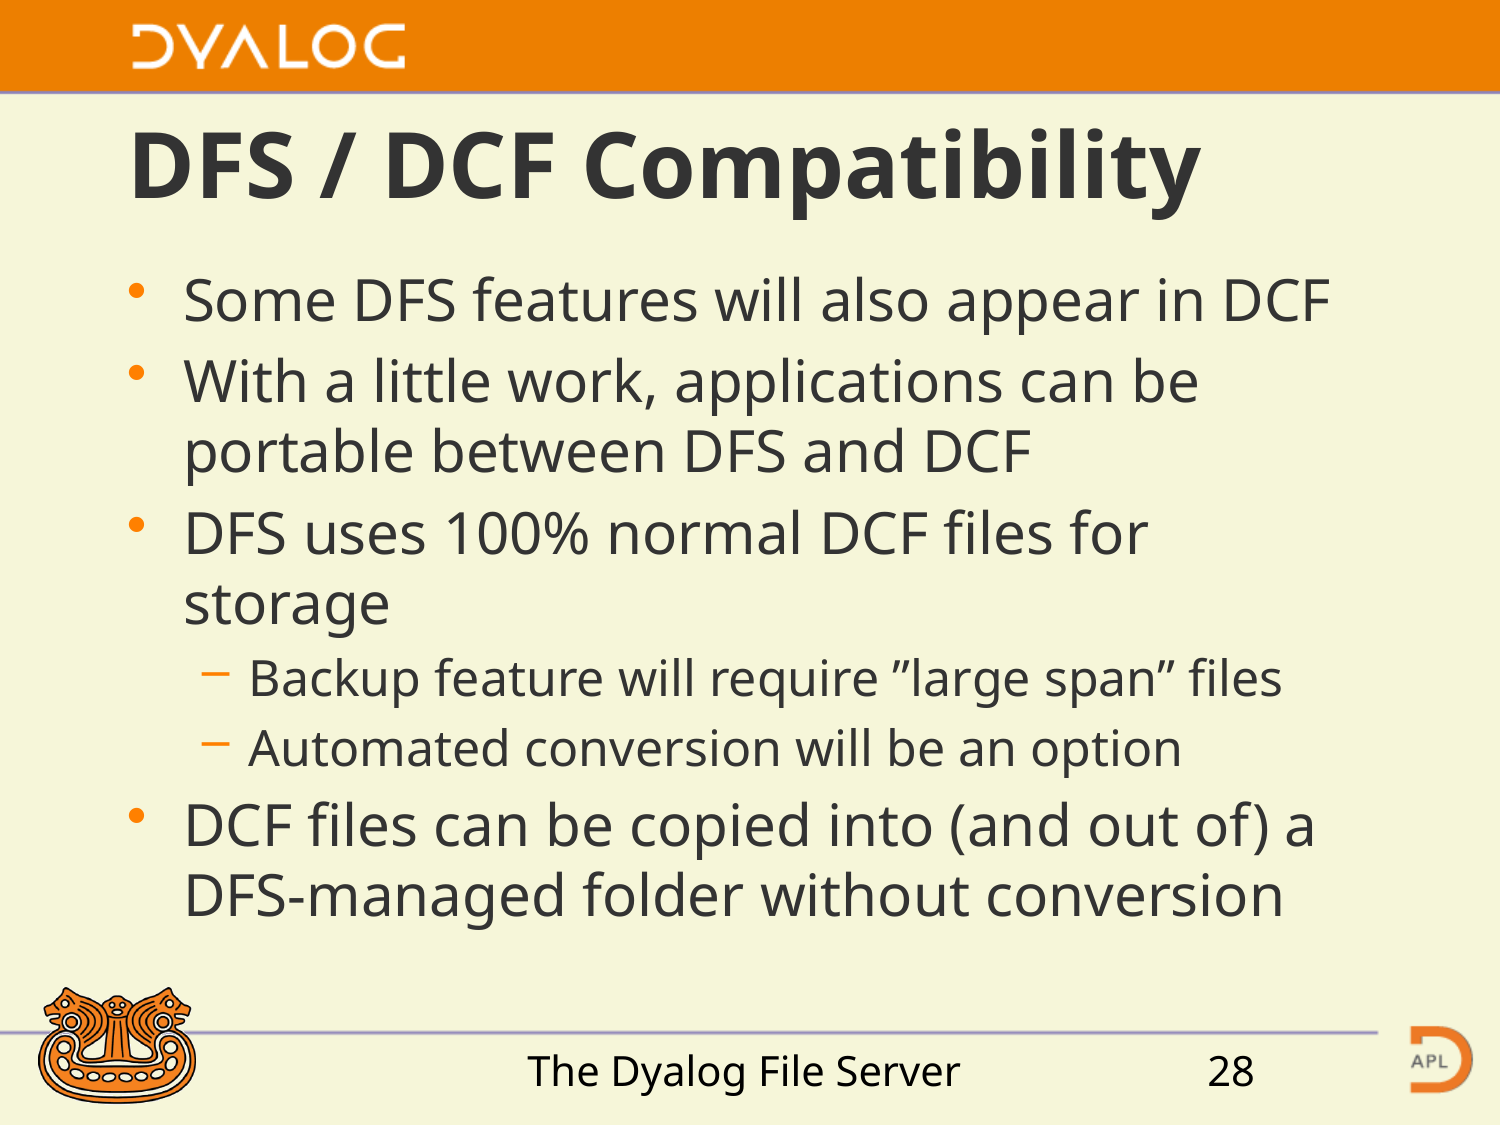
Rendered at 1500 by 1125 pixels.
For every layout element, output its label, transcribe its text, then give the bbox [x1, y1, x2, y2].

title DFS / DCF Compatibility [112, 99, 1388, 255]
footer The Dyalog File Server [512, 1037, 988, 1113]
slide_number [112, 1037, 425, 1113]
list Some DFS features will also appear in DCF With a little work, applications can be portable between DFS and DCF DFS uses 100% normal DCF files for storage Backup feature will require ”large span” files Automated conversion will be an option DCF files can be copied into (and out of) a DFS-managed folder without conversion [112, 255, 1388, 931]
picture [0, 0, 1500, 1125]
slide_number 28 [1074, 1037, 1388, 1113]
